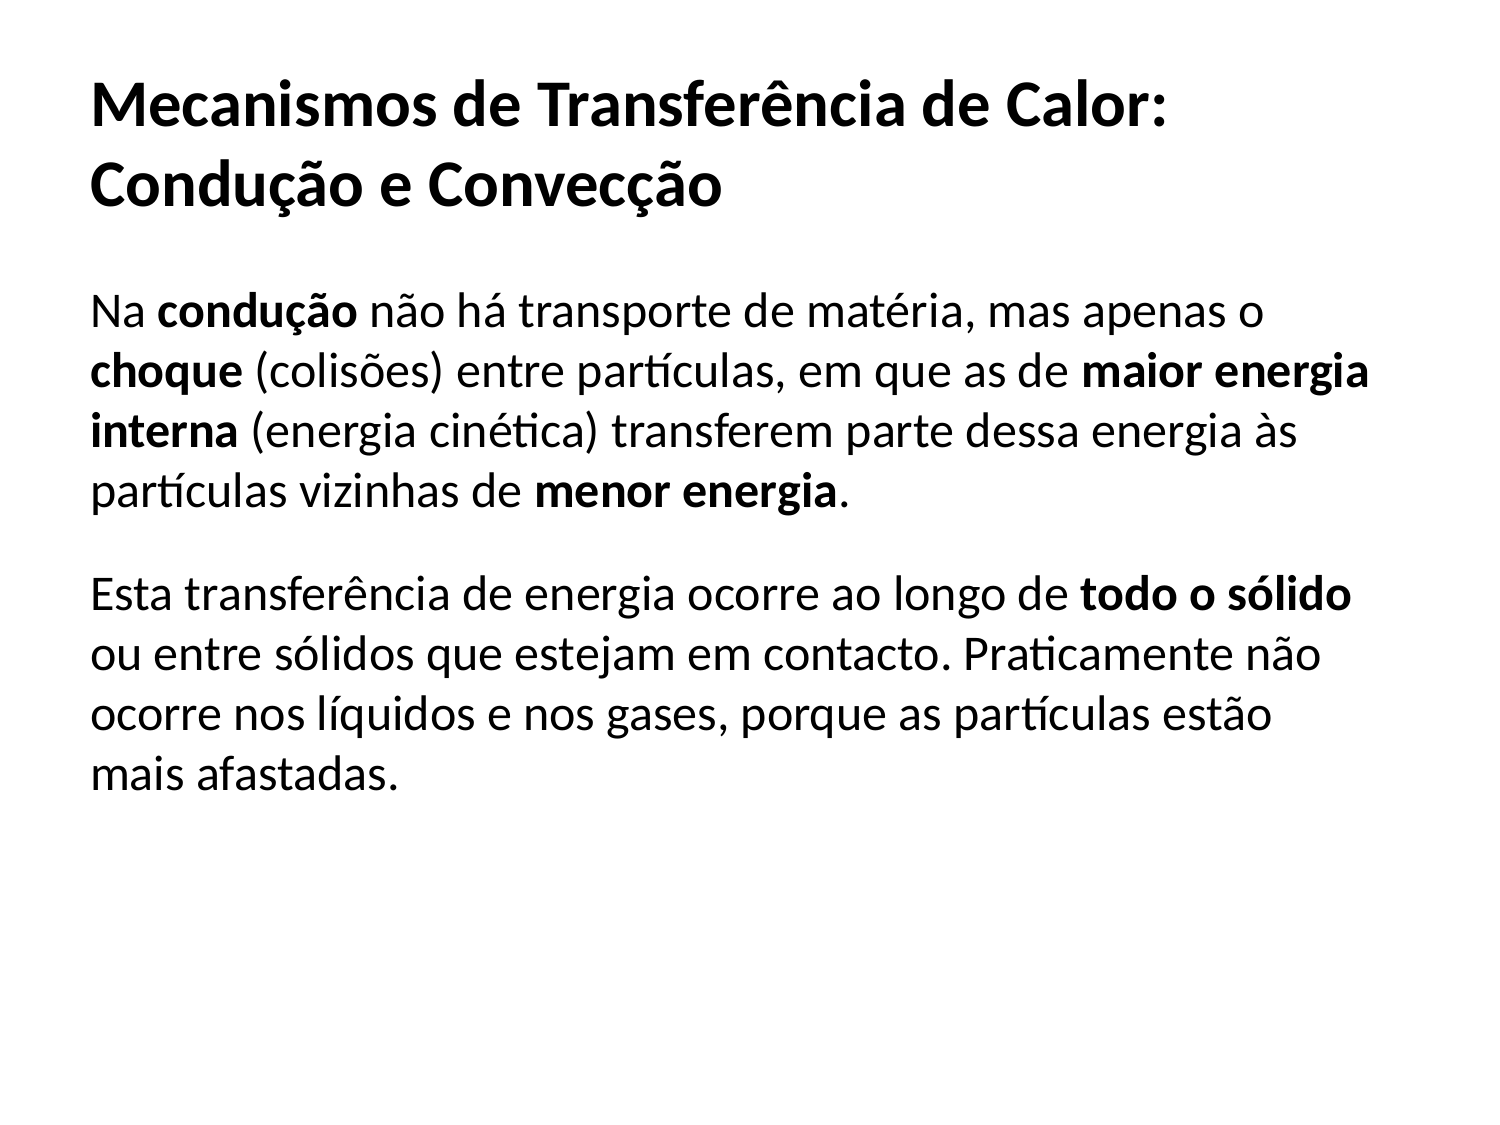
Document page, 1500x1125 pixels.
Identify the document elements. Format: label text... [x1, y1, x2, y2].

text_box Mecanismos de Transferência de Calor: Condução e Convecção [74, 45, 1425, 237]
text_box Na condução não há transporte de matéria, mas apenas o choque (colisões) entre partículas, em que as de maior energia interna (energia cinética) transferem parte dessa energia às partículas vizinhas de menor energia. Esta transferência de energia ocorre ao longo de todo o sólido ou entre sólidos que estejam em contacto. Praticamente não ocorre nos líquidos e nos gases, porque as partículas estão mais afastadas. [74, 262, 1425, 1125]
